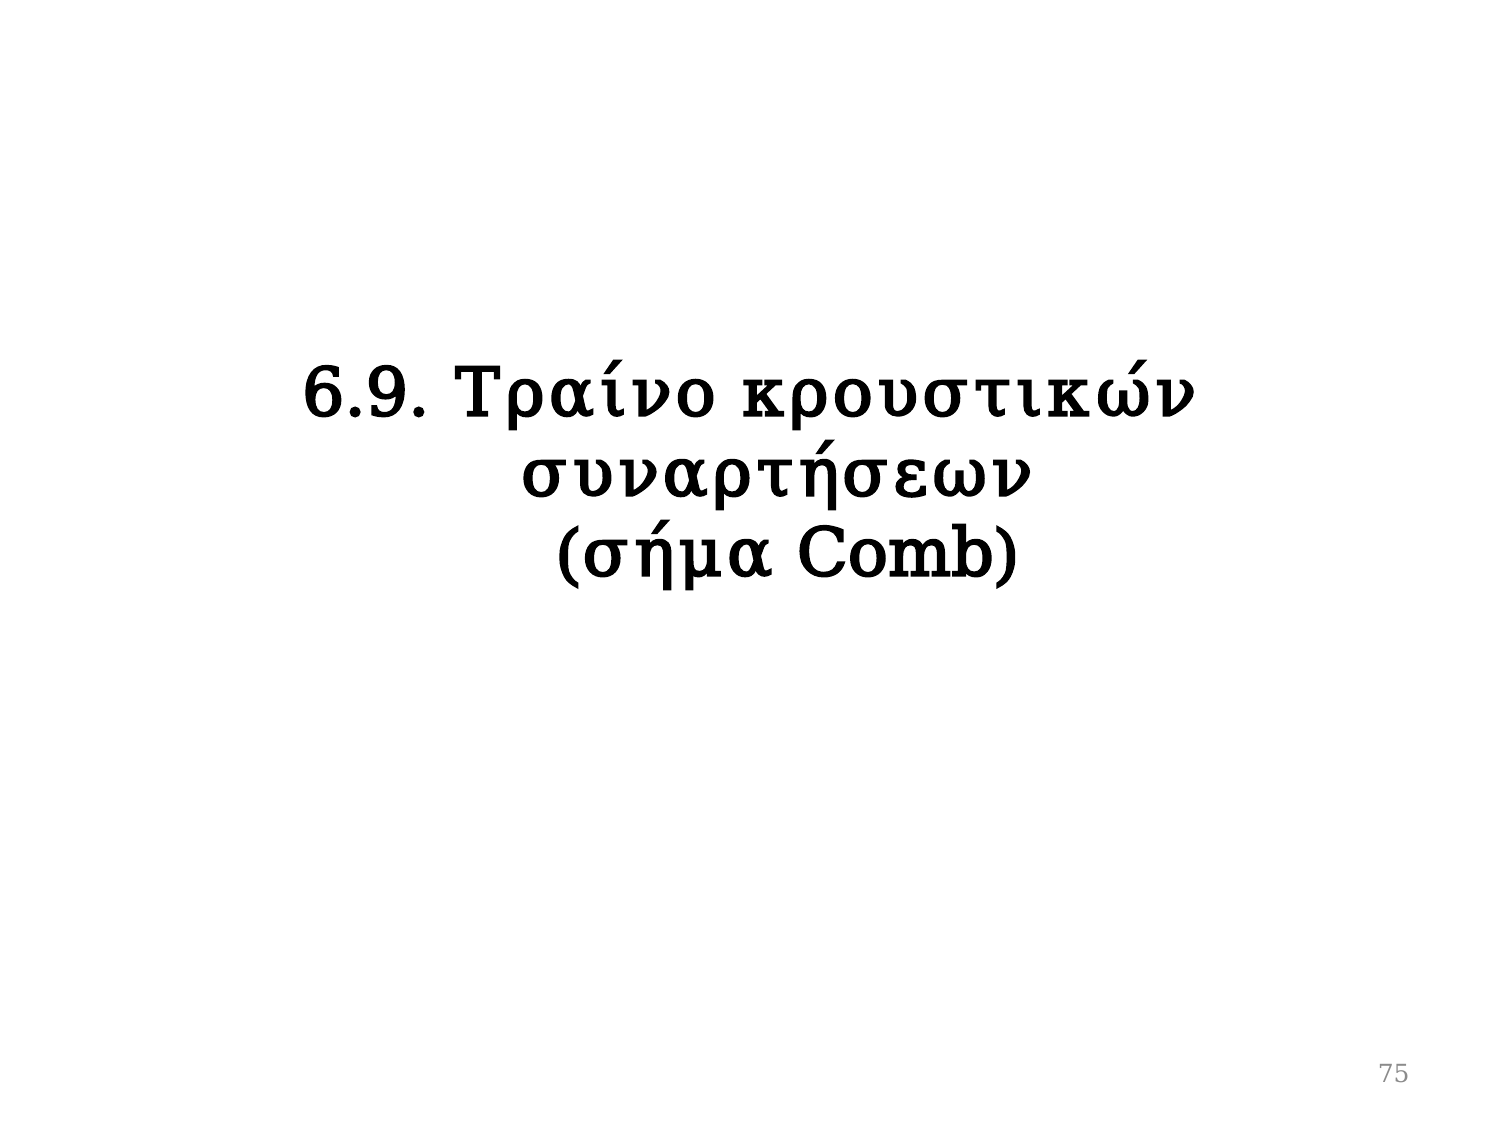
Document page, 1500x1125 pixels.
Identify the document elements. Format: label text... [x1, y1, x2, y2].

title 6.9. Τραίνο κρουστικών συναρτήσεων (σήμα Comb) [75, 375, 1425, 563]
slide_number 75 [1074, 1042, 1425, 1103]
